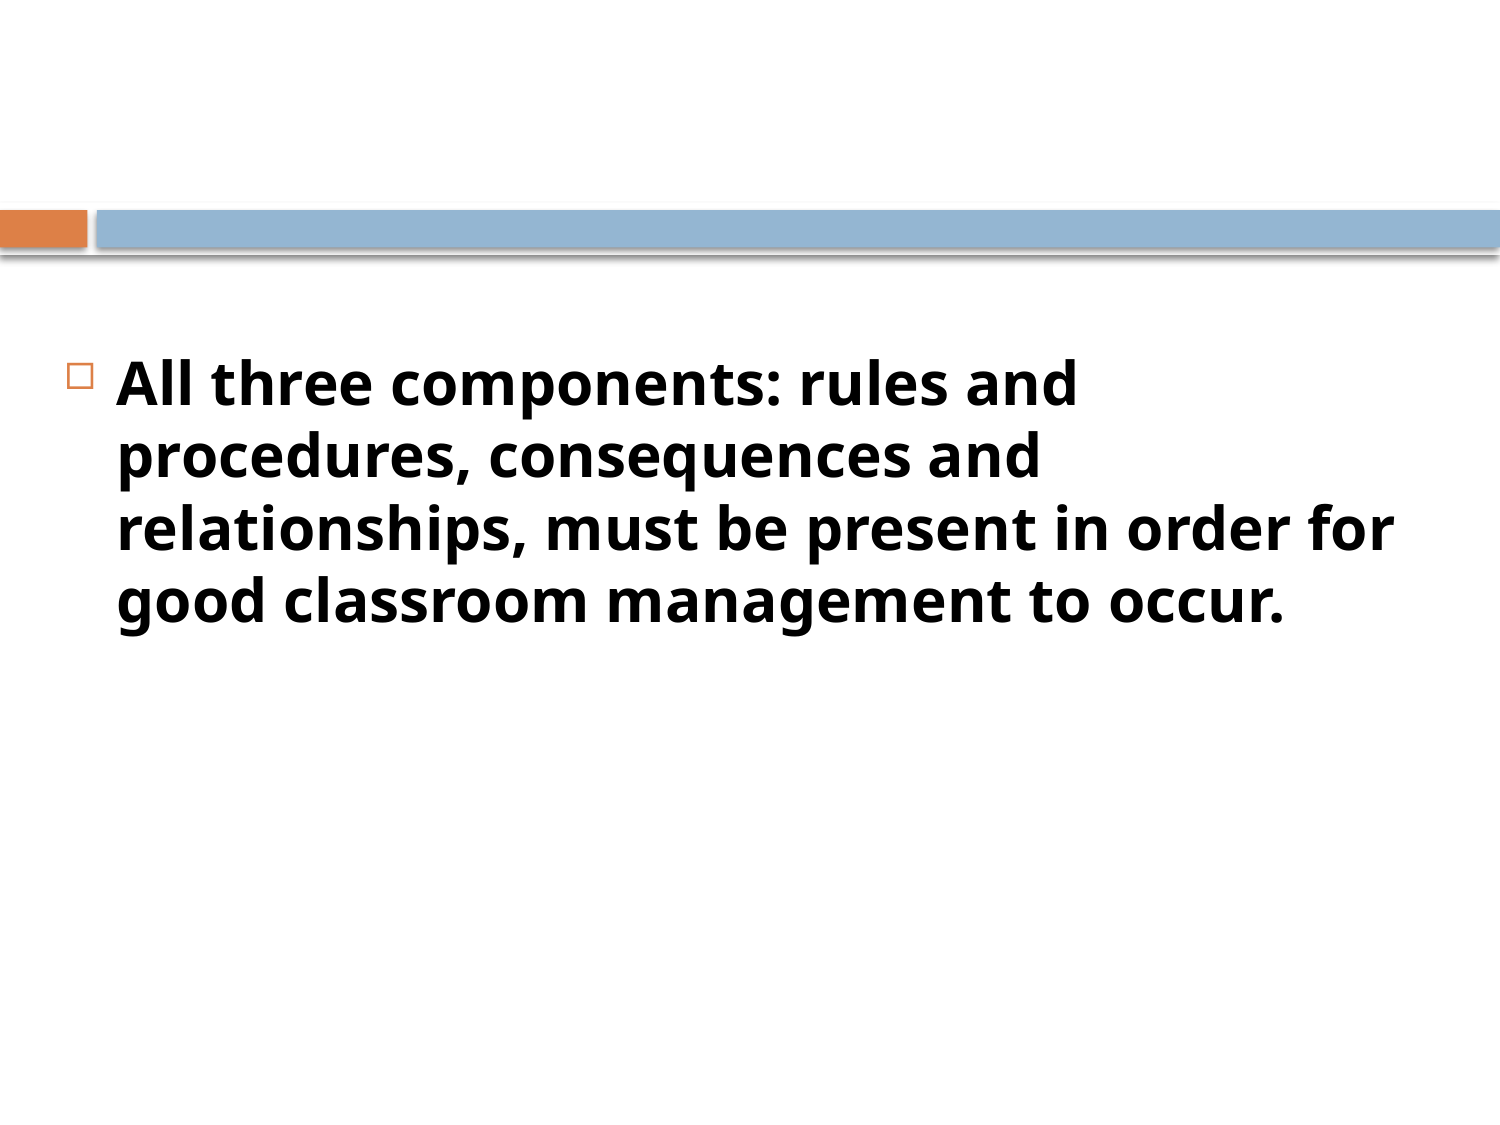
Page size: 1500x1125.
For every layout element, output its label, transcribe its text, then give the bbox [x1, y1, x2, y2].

list All three components: rules and procedures, consequences and relationships, must be present in order for good classroom management to occur. [49, 250, 1445, 1001]
